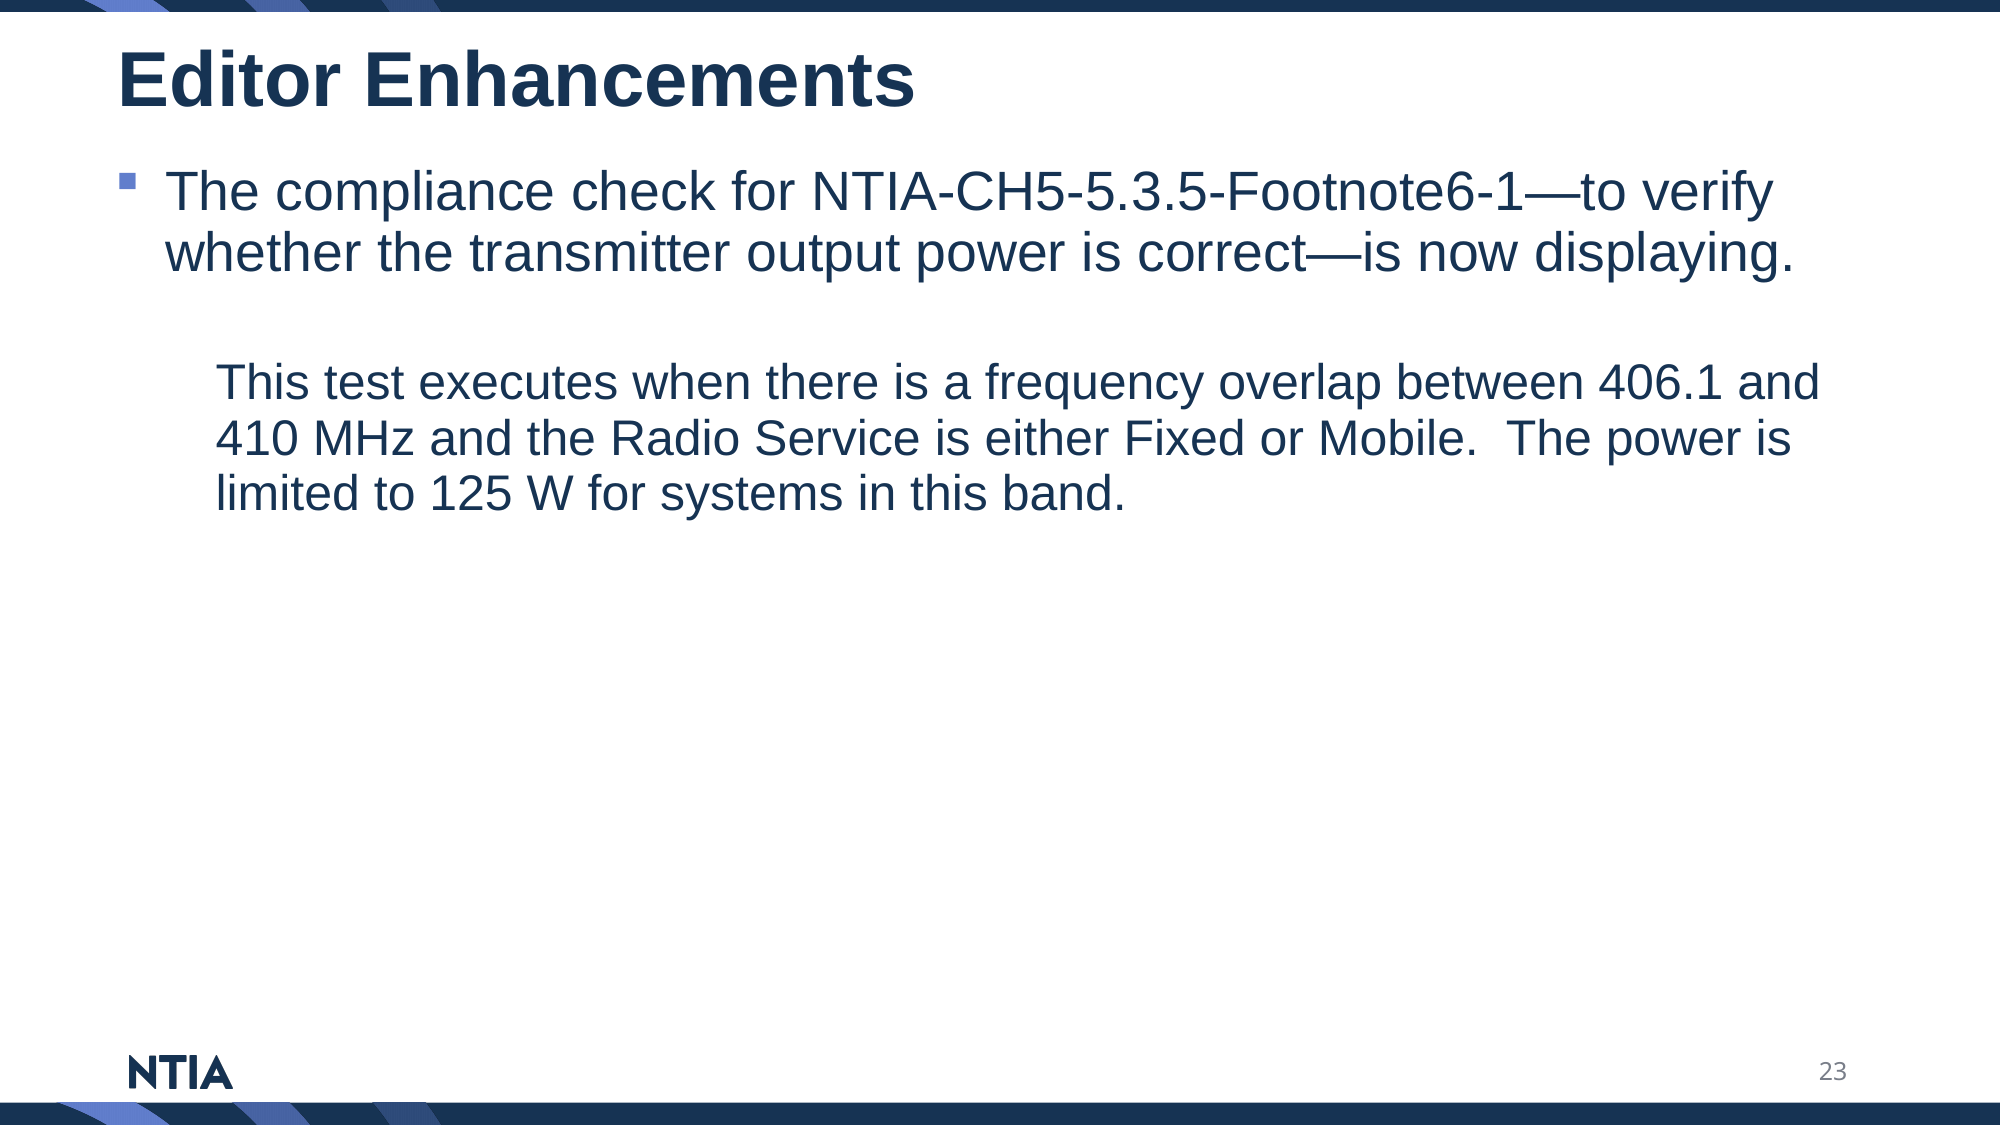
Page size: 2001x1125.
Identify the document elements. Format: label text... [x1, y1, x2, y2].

list The compliance check for NTIA-CH5-5.3.5-Footnote6-1—to verify whether the transmitter output power is correct—is now displaying. This test executes when there is a frequency overlap between 406.1 and 410 MHz and the Radio Service is either Fixed or Mobile. The power is limited to 125 W for systems in this band. [99, 152, 1879, 1029]
slide_number 23 [1412, 1042, 1863, 1103]
picture [0, 0, 471, 12]
picture [129, 1055, 233, 1089]
title Editor Enhancements [99, 14, 938, 139]
picture [0, 1102, 471, 1125]
